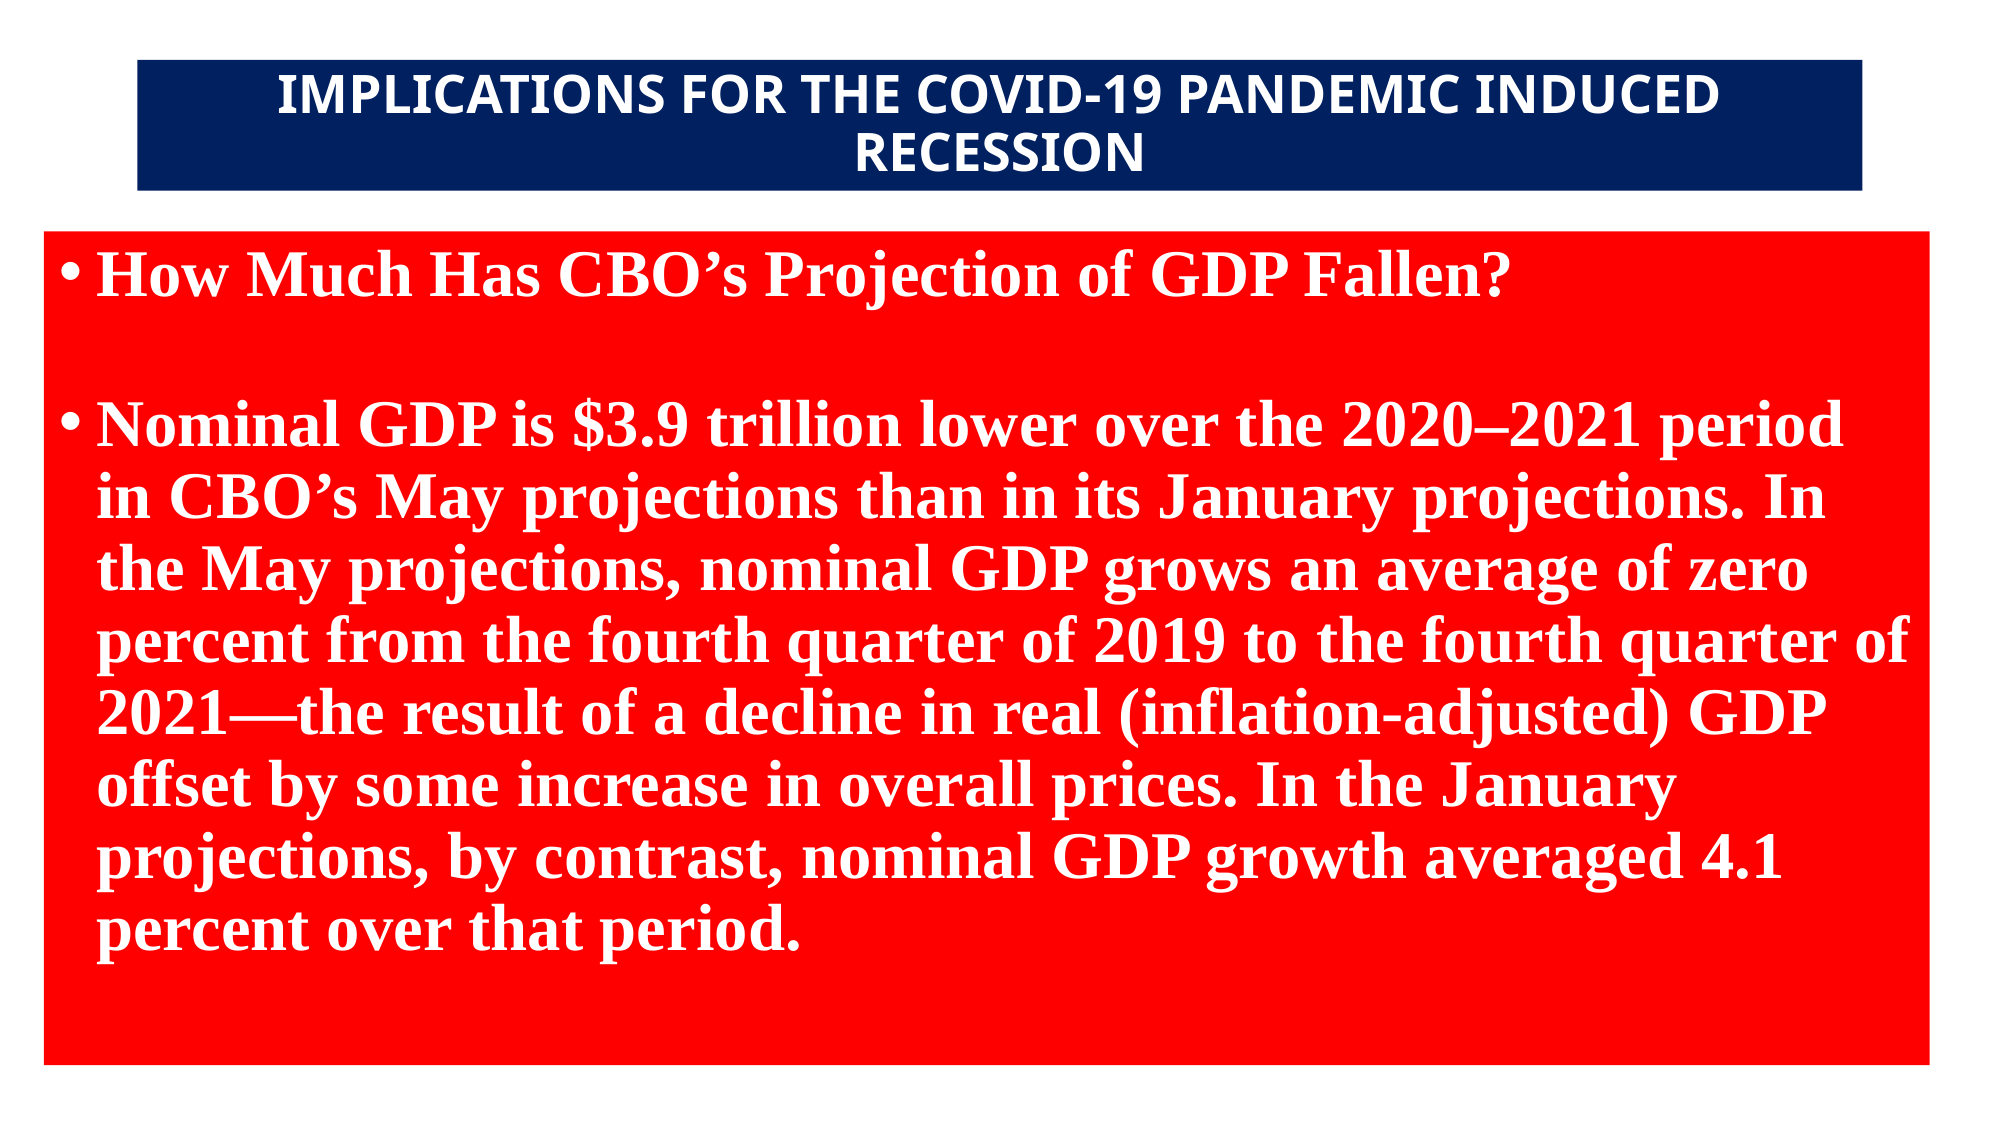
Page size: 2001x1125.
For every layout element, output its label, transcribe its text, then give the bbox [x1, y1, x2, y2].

list How Much Has CBO’s Projection of GDP Fallen? Nominal GDP is $3.9 trillion lower over the 2020–2021 period in CBO’s May projections than in its January projections. In the May projections, nominal GDP grows an average of zero percent from the fourth quarter of 2019 to the fourth quarter of 2021—the result of a decline in real (inflation-adjusted) GDP offset by some increase in overall prices. In the January projections, by contrast, nominal GDP growth averaged 4.1 percent over that period. [43, 231, 1930, 1066]
title IMPLICATIONS FOR THE COVID-19 PANDEMIC INDUCED RECESSION [137, 59, 1863, 191]
